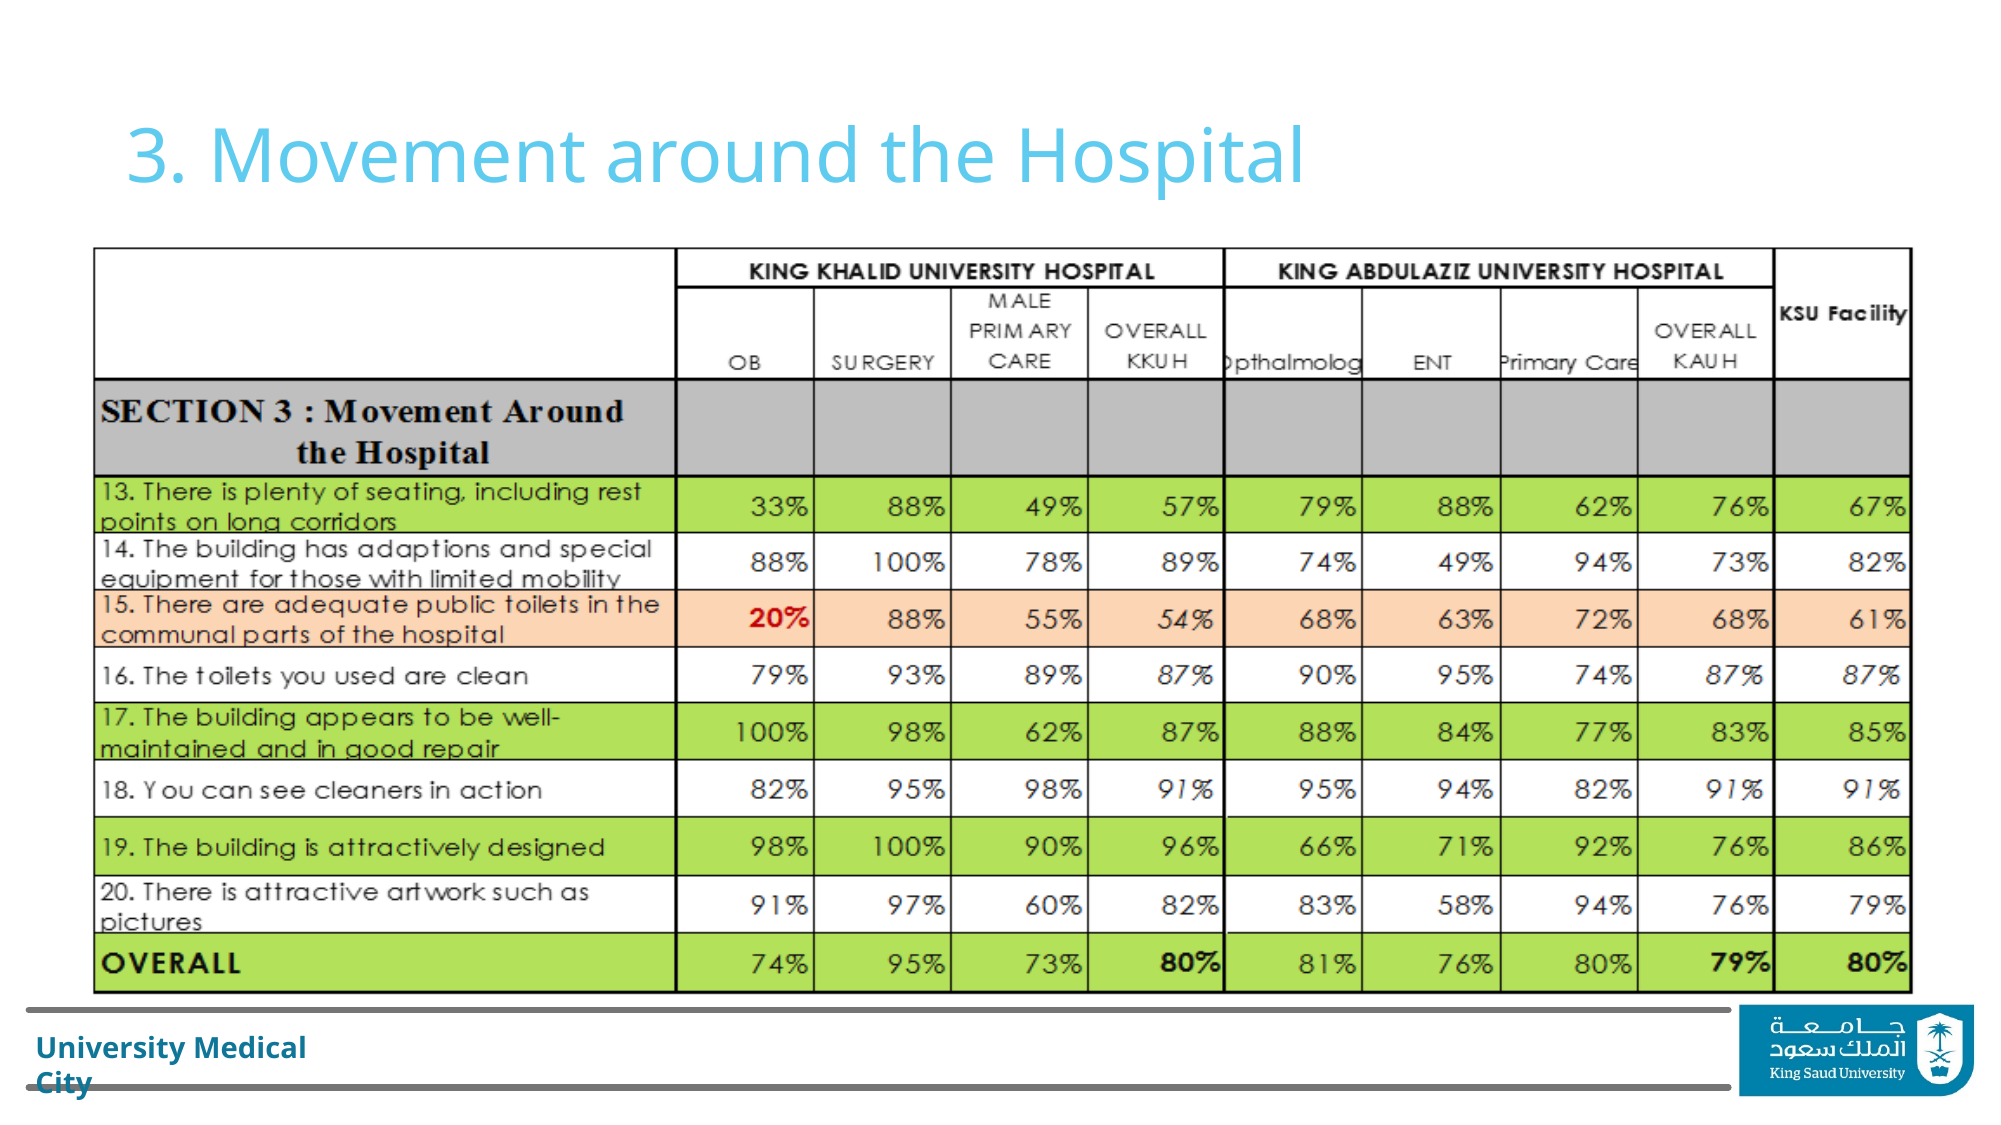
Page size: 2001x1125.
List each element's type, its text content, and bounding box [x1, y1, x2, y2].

picture [85, 242, 1921, 1000]
picture [1737, 1002, 1976, 1099]
title 3. Movement around the Hospital [111, 99, 1522, 242]
